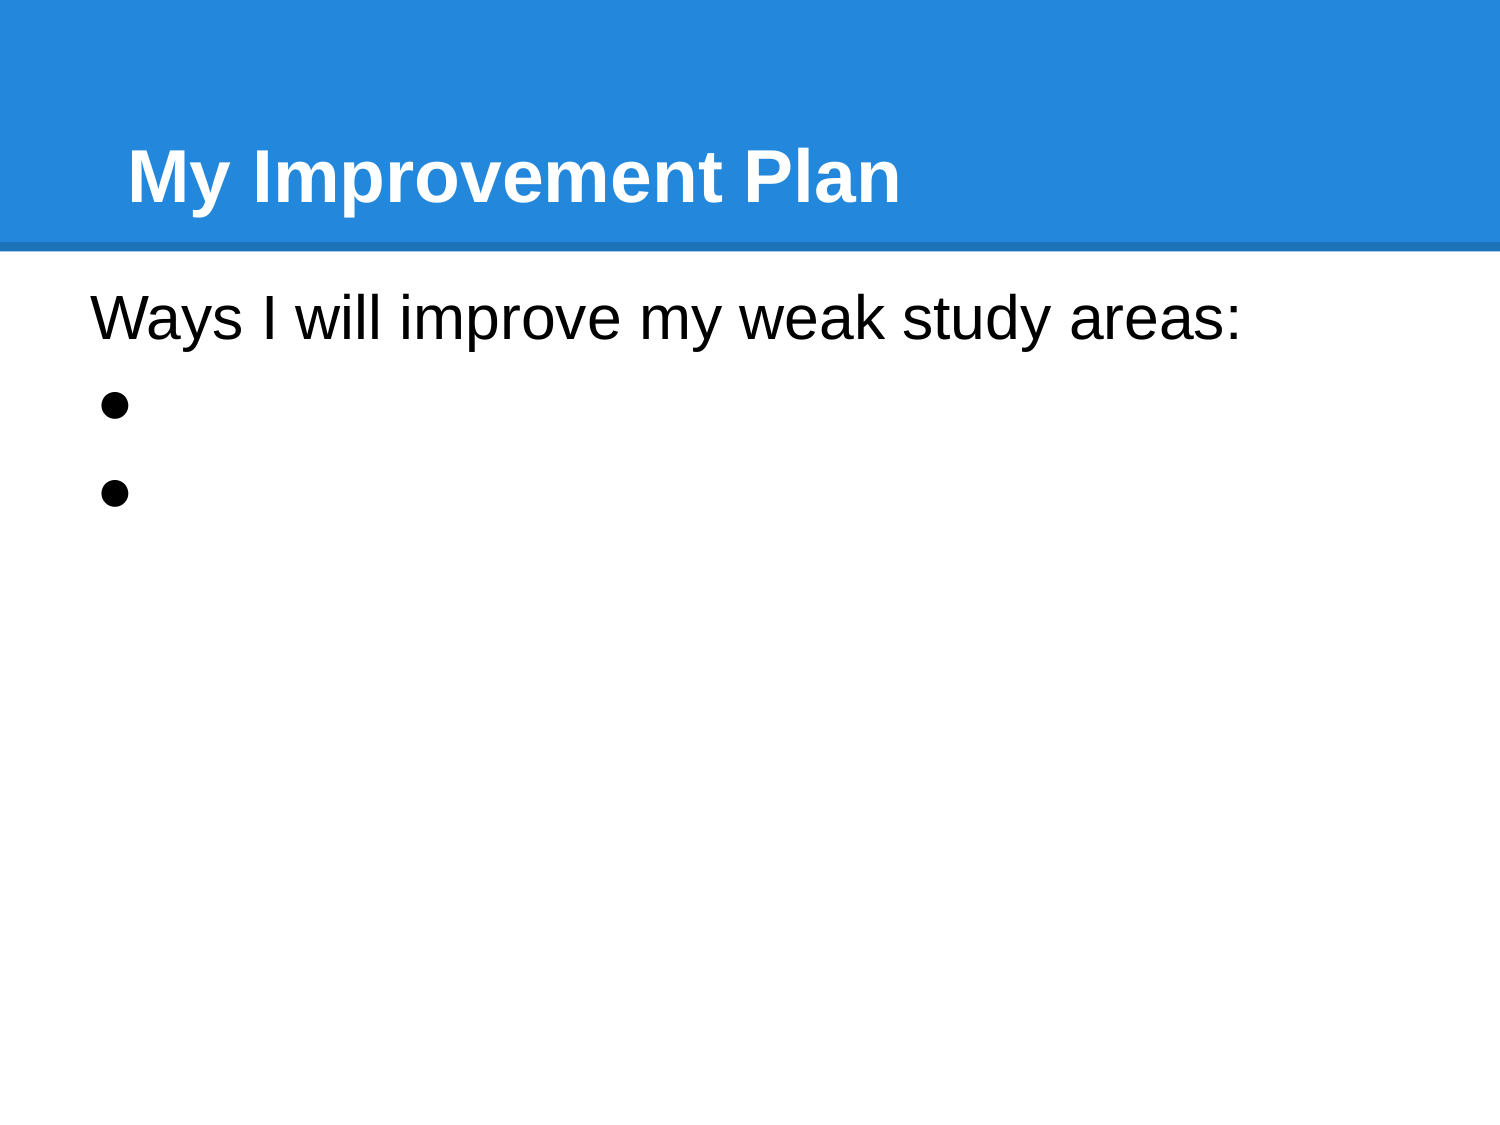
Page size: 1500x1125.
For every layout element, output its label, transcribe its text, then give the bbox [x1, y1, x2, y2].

title My Improvement Plan [75, 45, 1425, 233]
list Ways I will improve my weak study areas: [75, 262, 1425, 1078]
